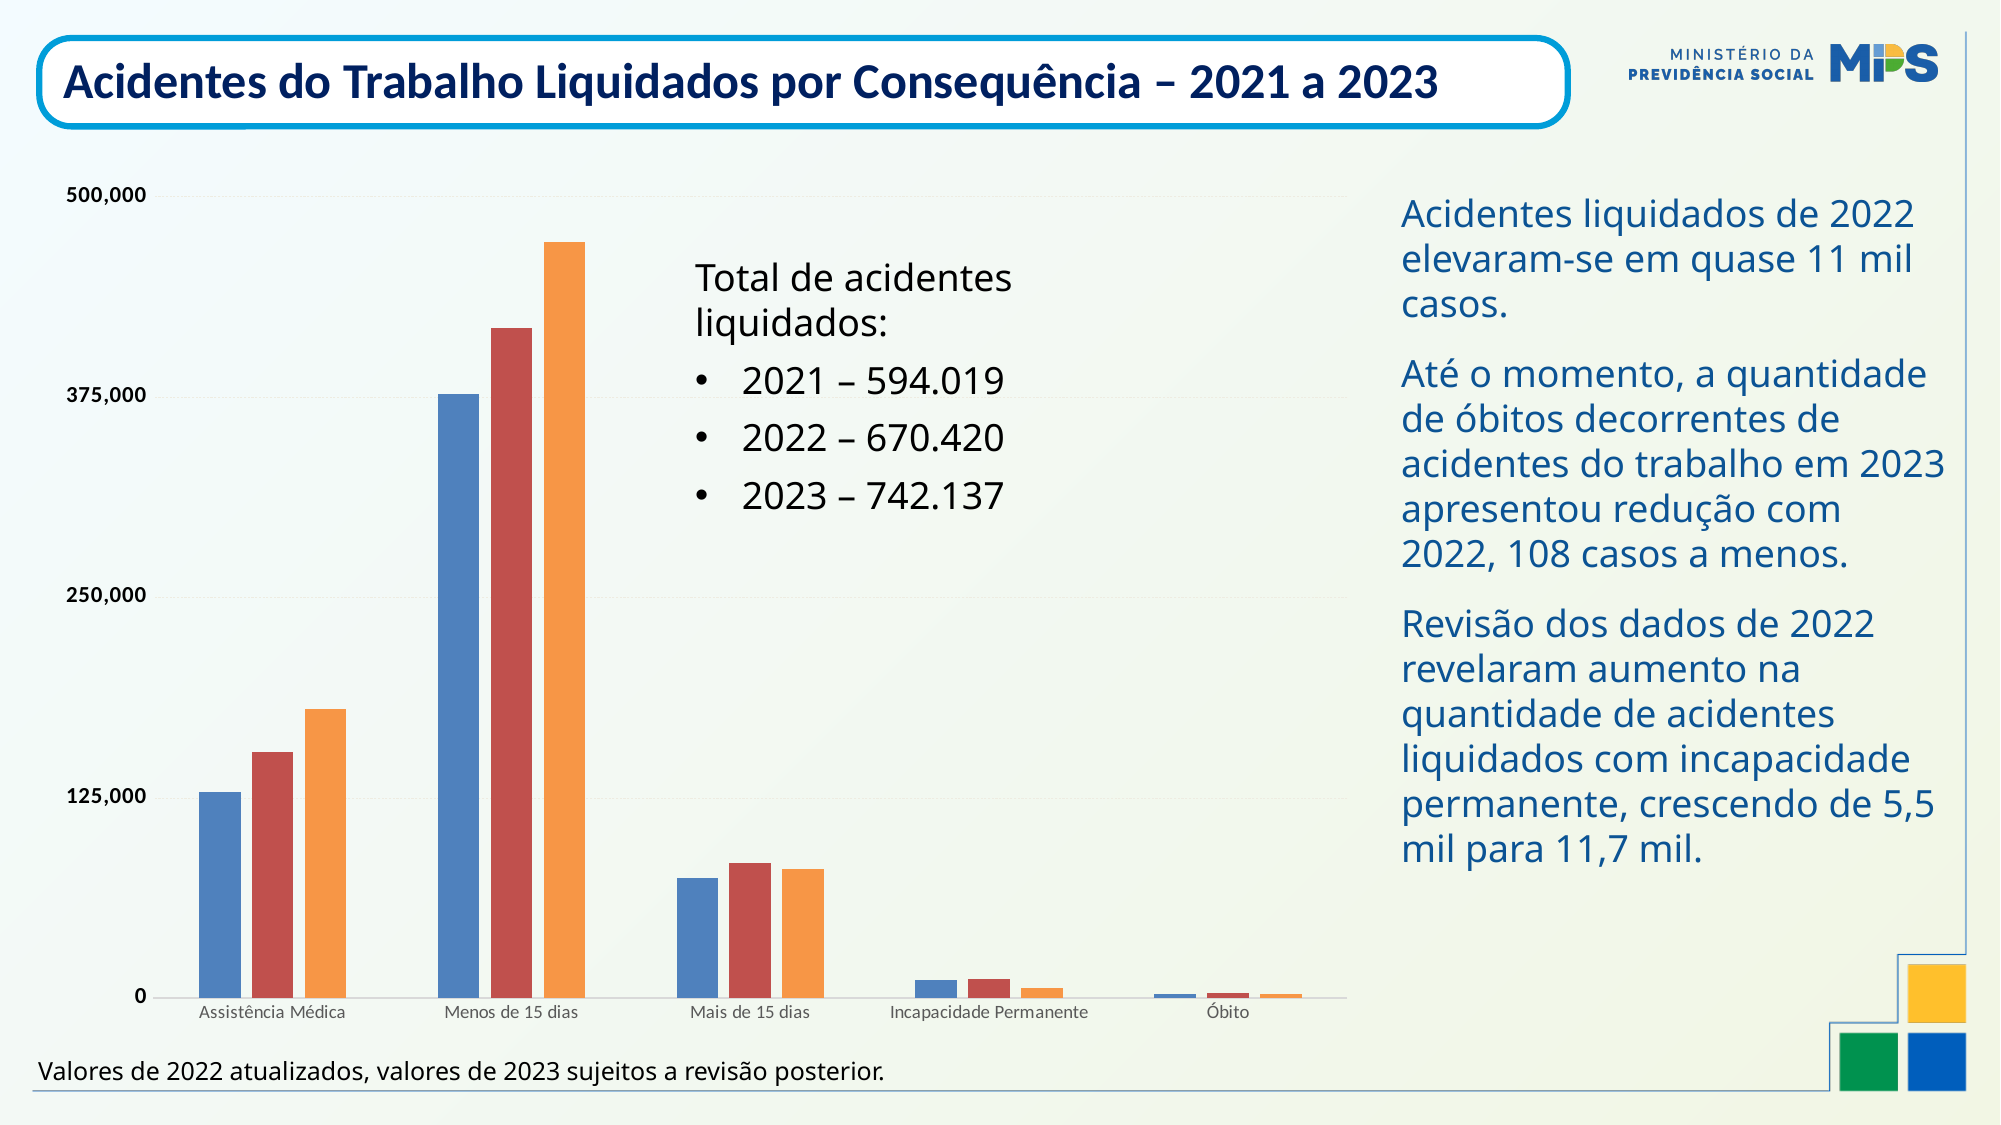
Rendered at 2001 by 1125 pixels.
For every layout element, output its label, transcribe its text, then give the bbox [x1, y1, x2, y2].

chart [39, 167, 1375, 1041]
text_box Valores de 2022 atualizados, valores de 2023 sujeitos a revisão posterior. [23, 1047, 1358, 1093]
text_box Acidentes do Trabalho Liquidados por Consequência – 2021 a 2023 [37, 35, 1570, 129]
picture [0, 0, 2000, 1125]
text_box Acidentes liquidados de 2022 elevaram-se em quase 11 mil casos. Até o momento, a quantidade de óbitos decorrentes de acidentes do trabalho em 2023 apresentou redução com 2022, 108 casos a menos. Revisão dos dados de 2022 revelaram aumento na quantidade de acidentes liquidados com incapacidade permanente, crescendo de 5,5 mil para 11,7 mil. [1393, 181, 1955, 1027]
